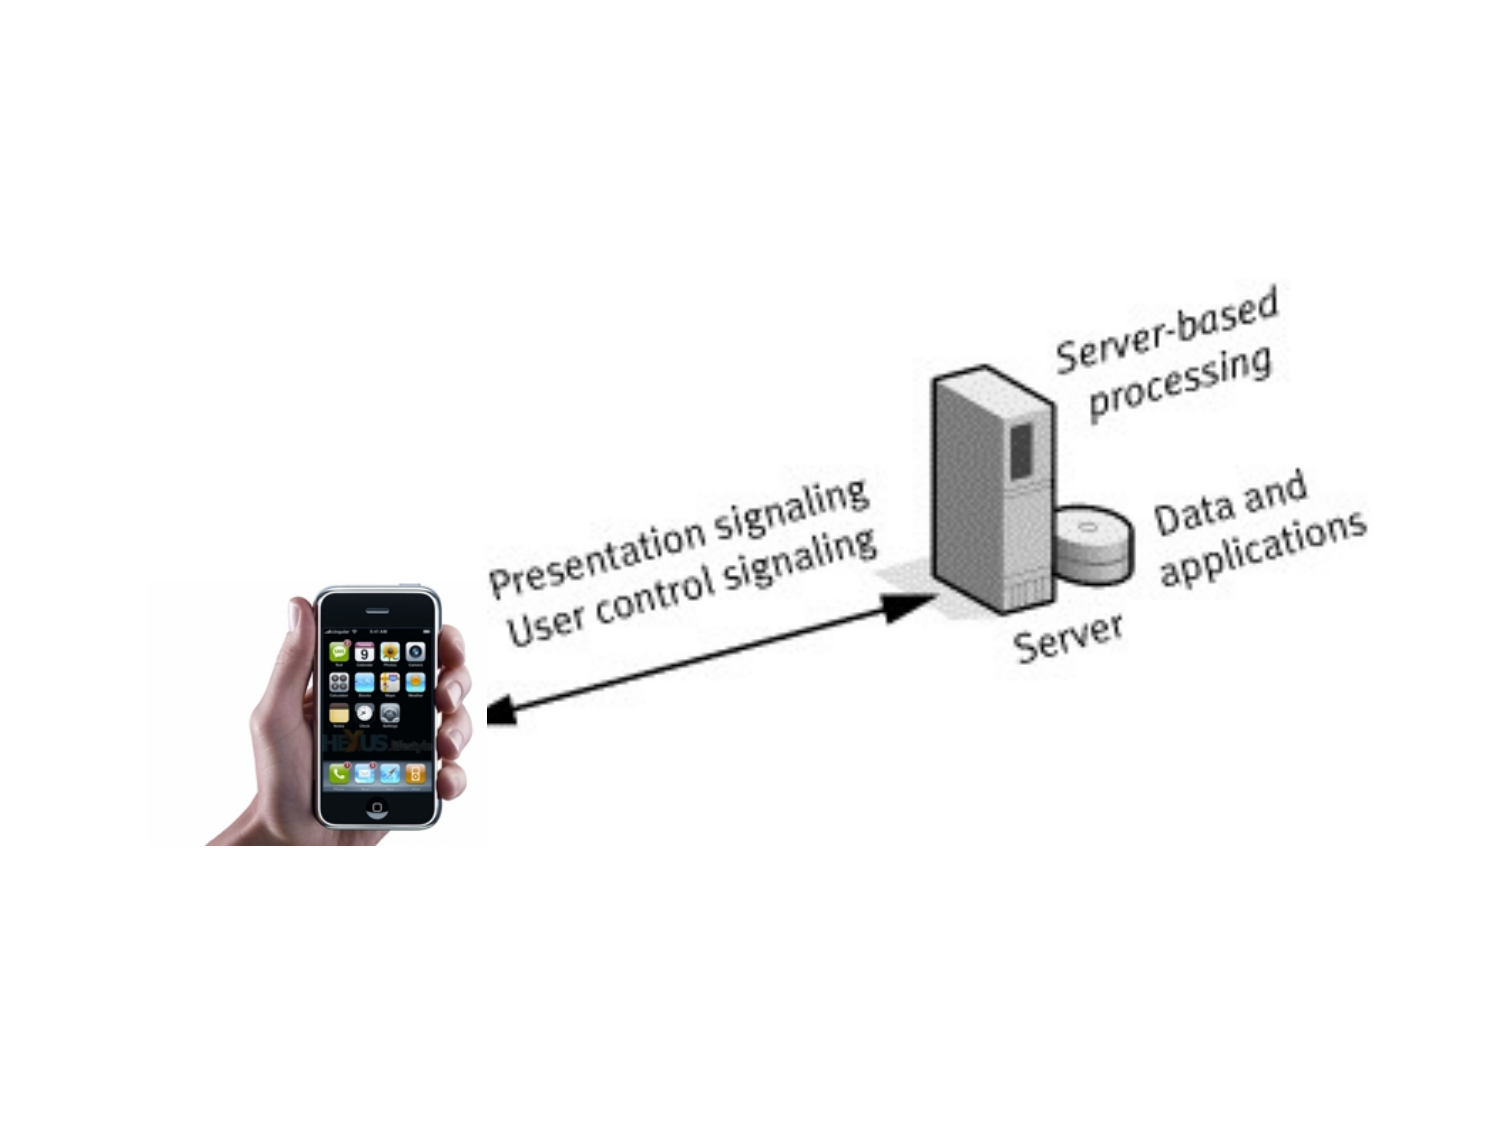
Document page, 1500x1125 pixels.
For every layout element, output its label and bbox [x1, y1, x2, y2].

picture [135, 278, 1388, 870]
text_box [85, 460, 480, 954]
